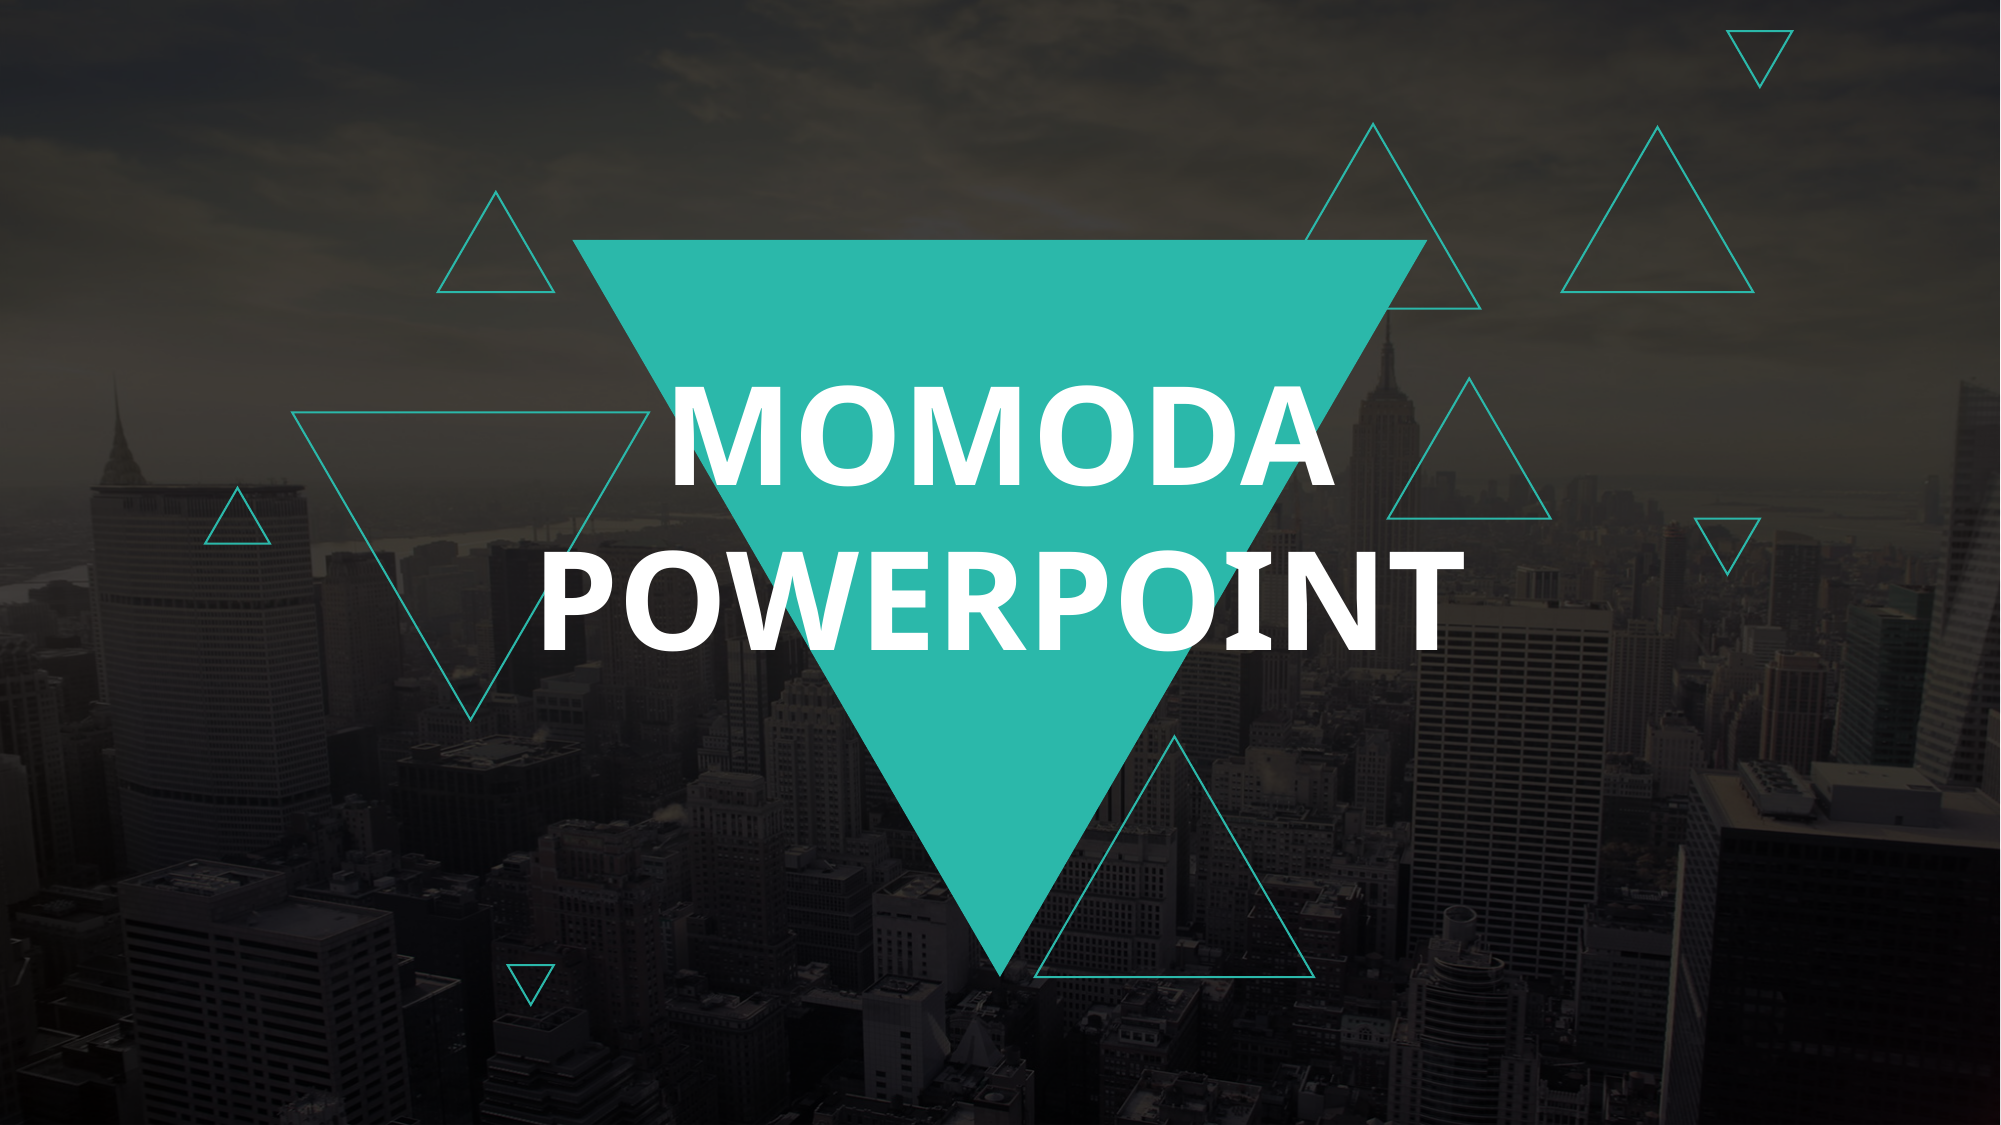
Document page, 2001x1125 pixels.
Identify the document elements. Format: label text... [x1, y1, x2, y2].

text_box [435, 189, 556, 294]
text_box [1559, 124, 1756, 294]
text_box [570, 238, 1388, 340]
text_box MOMODA POWERPOINT [207, 340, 1793, 685]
picture [0, 0, 2001, 1125]
text_box [449, 685, 493, 723]
text_box [1725, 30, 1794, 90]
text_box [1264, 121, 1482, 310]
text_box [505, 964, 556, 1007]
text_box [829, 685, 1171, 980]
text_box [1033, 734, 1316, 979]
